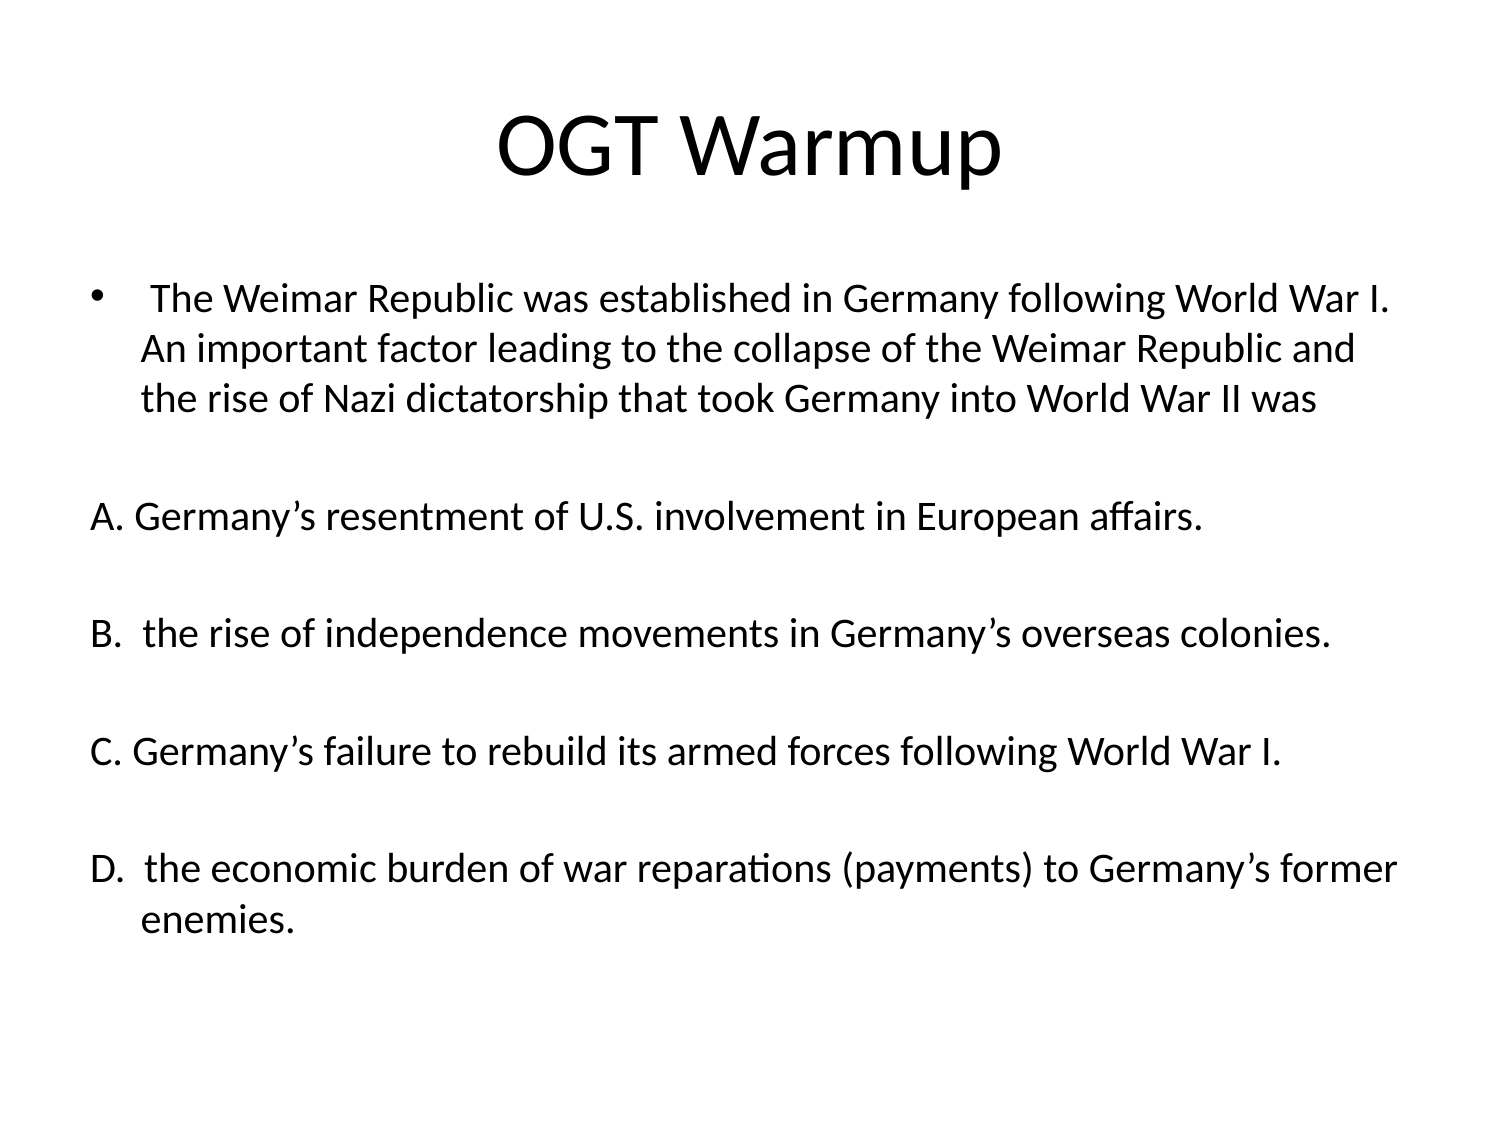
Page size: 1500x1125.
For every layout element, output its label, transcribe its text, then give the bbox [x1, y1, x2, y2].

list The Weimar Republic was established in Germany following World War I. An important factor leading to the collapse of the Weimar Republic and the rise of Nazi dictatorship that took Germany into World War II was A. Germany’s resentment of U.S. involvement in European affairs. B. the rise of independence movements in Germany’s overseas colonies. C. Germany’s failure to rebuild its armed forces following World War I. D. the economic burden of war reparations (payments) to Germany’s former enemies. [75, 262, 1425, 1005]
title OGT Warmup [75, 45, 1425, 233]
